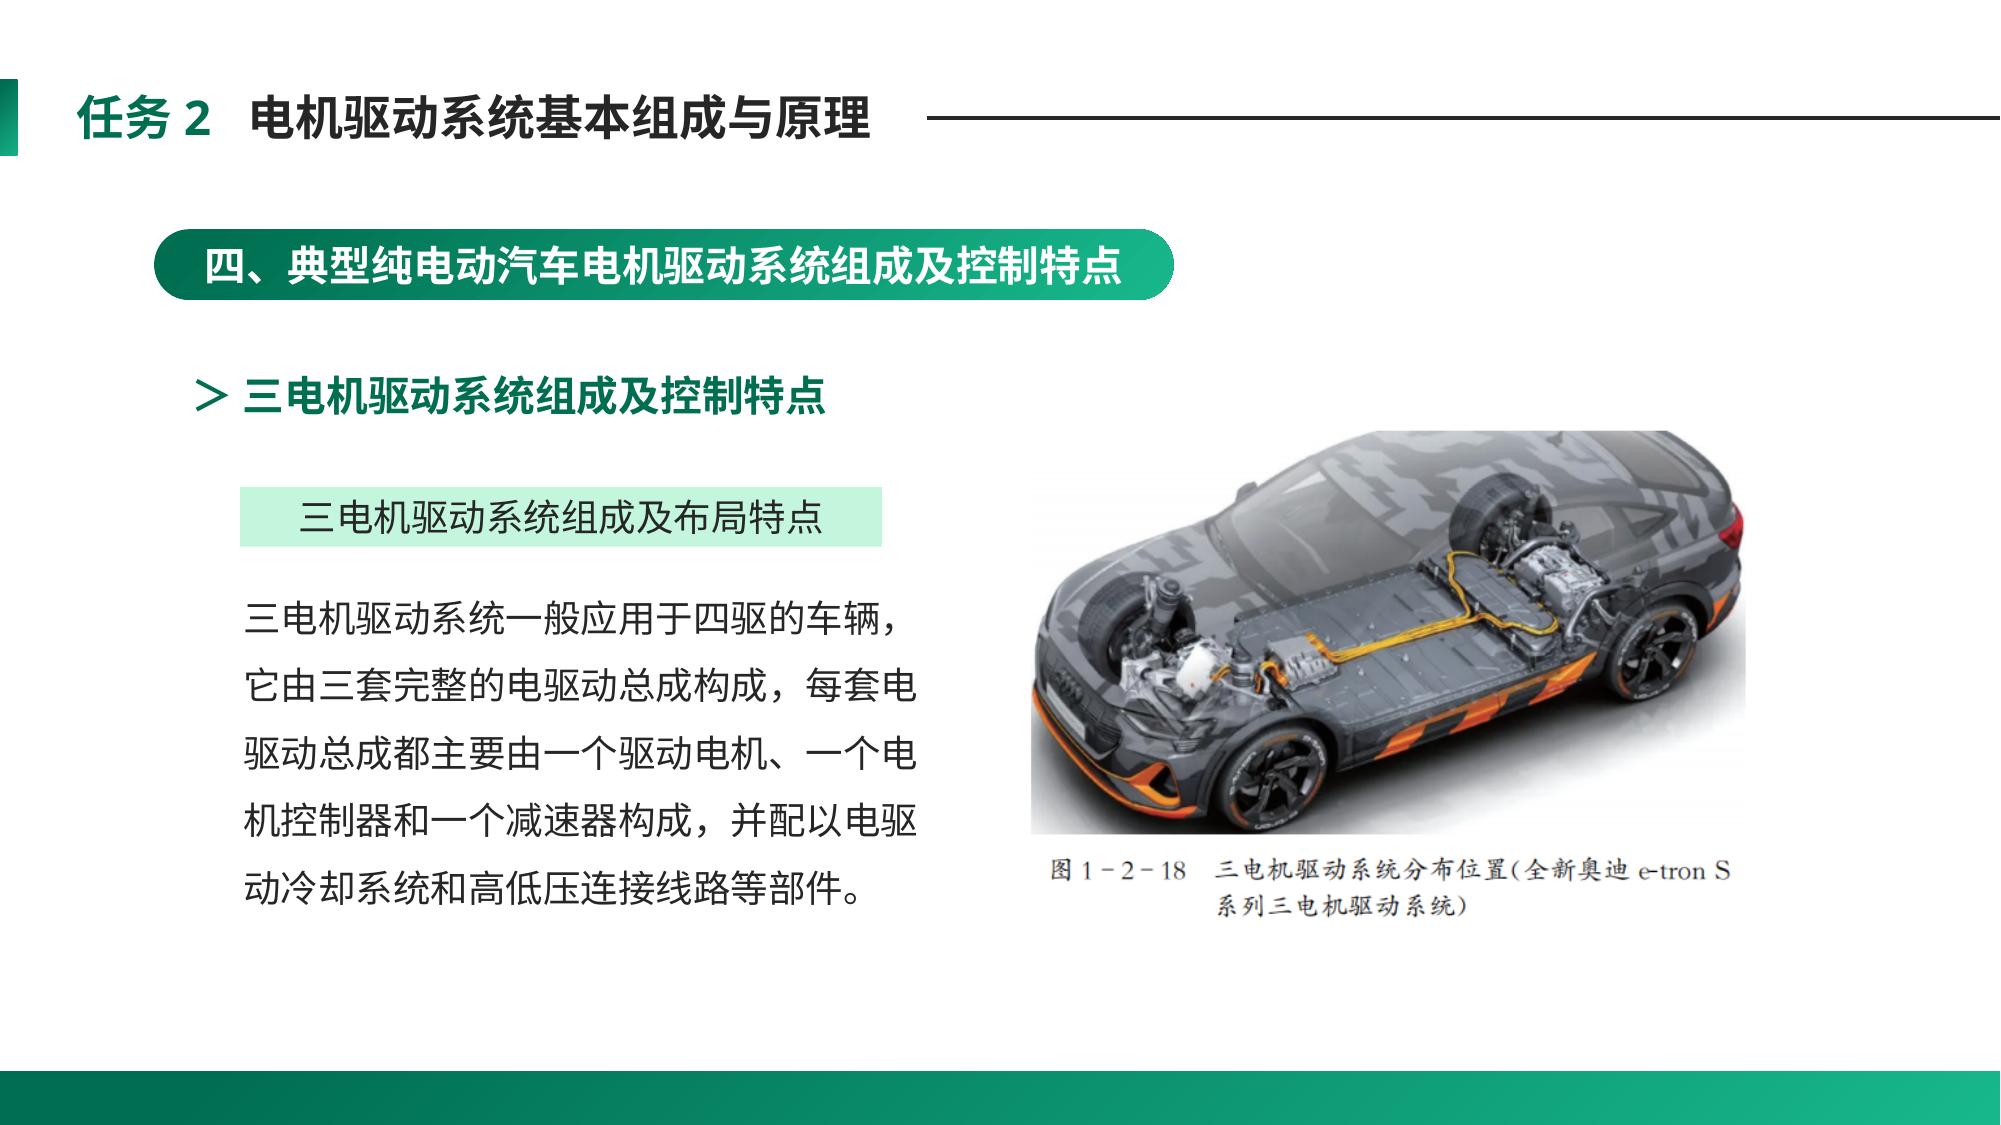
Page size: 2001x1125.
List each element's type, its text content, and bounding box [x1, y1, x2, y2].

text_box 四、典型纯电动汽车电机驱动系统组成及控制特点 [154, 229, 1174, 300]
picture [1013, 427, 1768, 927]
text_box 三电机驱动系统一般应用于四驱的车辆，它由三套完整的电驱动总成构成，每套电驱动总成都主要由一个驱动电机、一个电机控制器和一个减速器构成，并配以电驱动冷却系统和高低压连接线路等部件。 [228, 565, 941, 918]
text_box ＞ 三电机驱动系统组成及控制特点 [176, 361, 927, 427]
text_box 任务2 电机驱动系统基本组成与原理 [61, 80, 1111, 153]
text_box 三电机驱动系统组成及布局特点 [240, 486, 882, 547]
